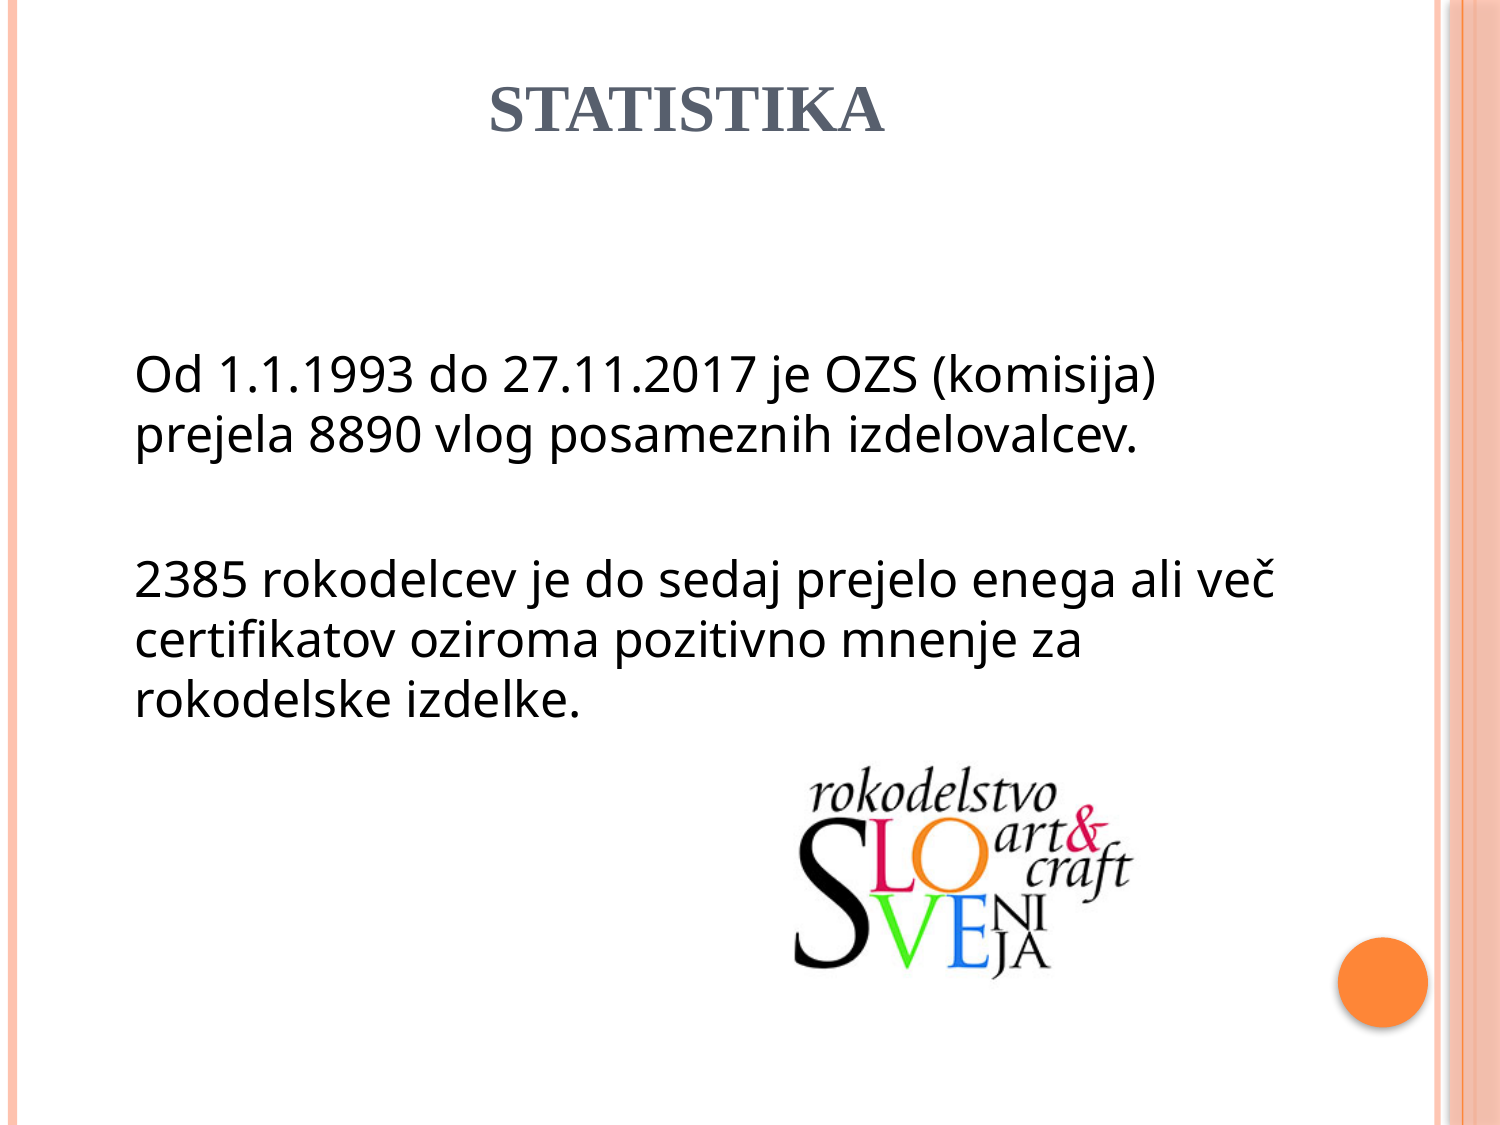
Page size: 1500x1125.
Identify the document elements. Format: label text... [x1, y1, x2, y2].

title Statistika [75, 45, 1300, 233]
list Od 1.1.1993 do 27.11.2017 je OZS (komisija) prejela 8890 vlog posameznih izdelovalcev. 2385 rokodelcev je do sedaj prejelo enega ali več certifikatov oziroma pozitivno mnenje za rokodelske izdelke. [75, 262, 1300, 1062]
picture [761, 739, 1164, 1004]
